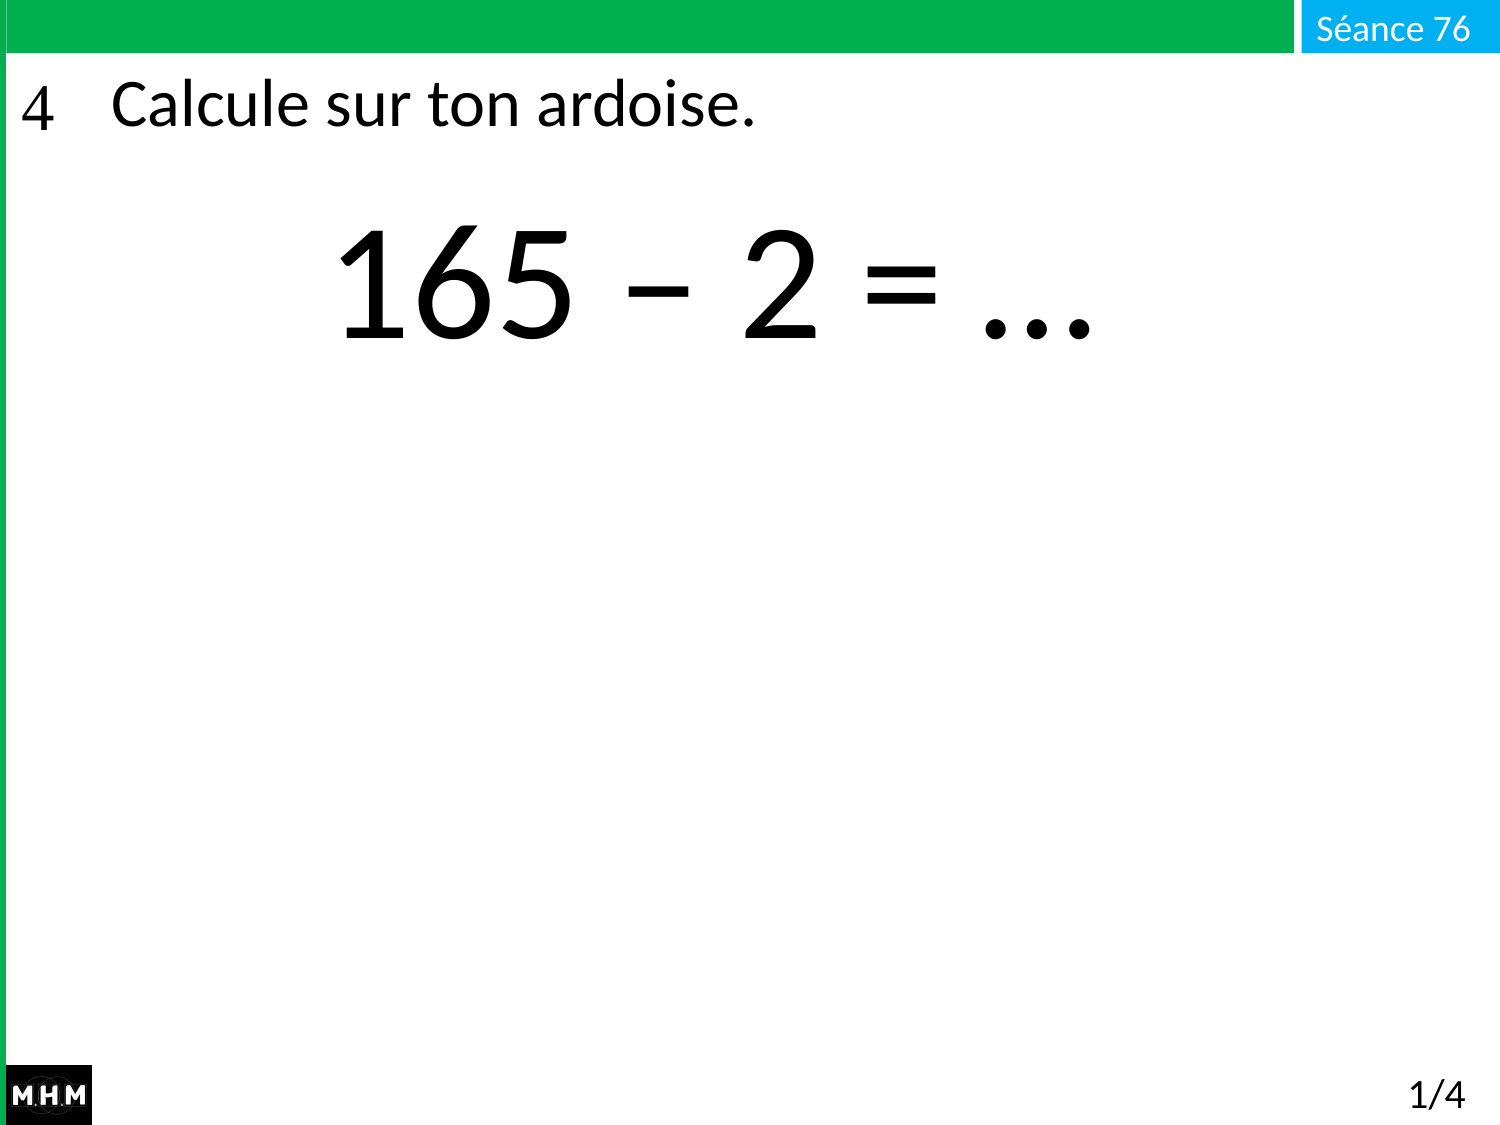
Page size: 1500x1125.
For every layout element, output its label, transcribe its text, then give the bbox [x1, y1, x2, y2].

title Calcule sur ton ardoise. [96, 60, 1391, 150]
text_box 165 – 2 = … [311, 164, 1175, 379]
list 1/4 [1373, 1064, 1500, 1125]
picture [6, 1065, 92, 1125]
